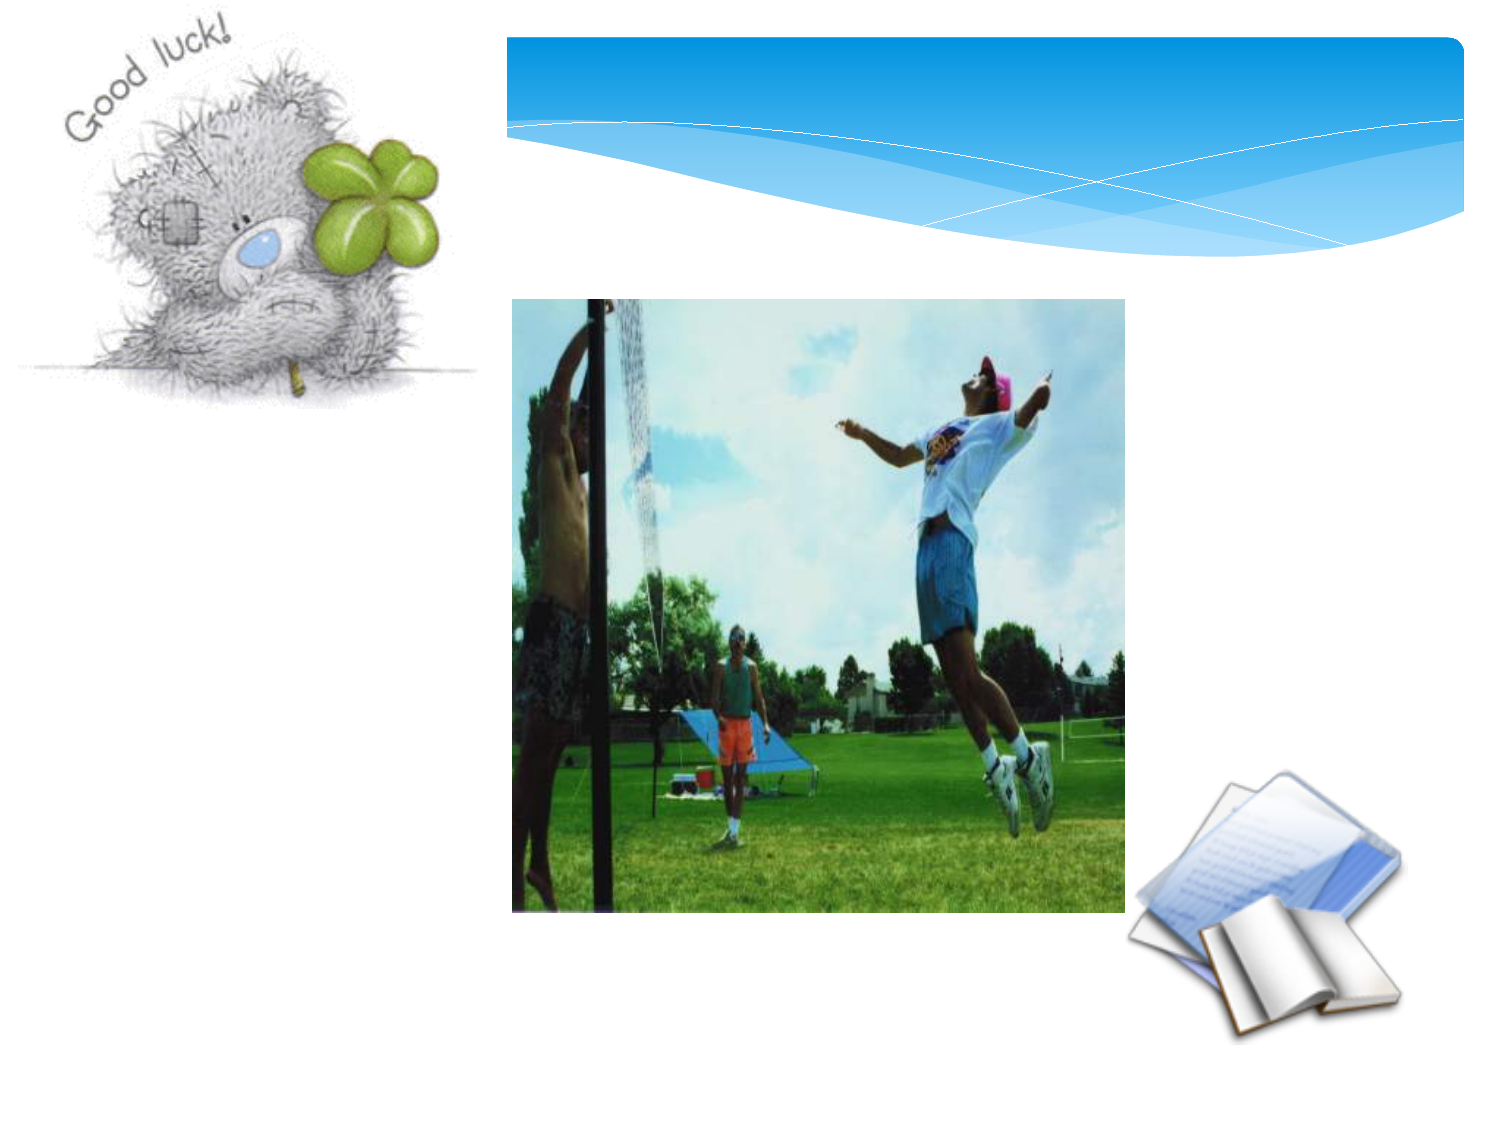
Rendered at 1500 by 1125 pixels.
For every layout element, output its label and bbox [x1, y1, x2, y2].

picture [512, 299, 1408, 1046]
picture [0, 0, 507, 410]
